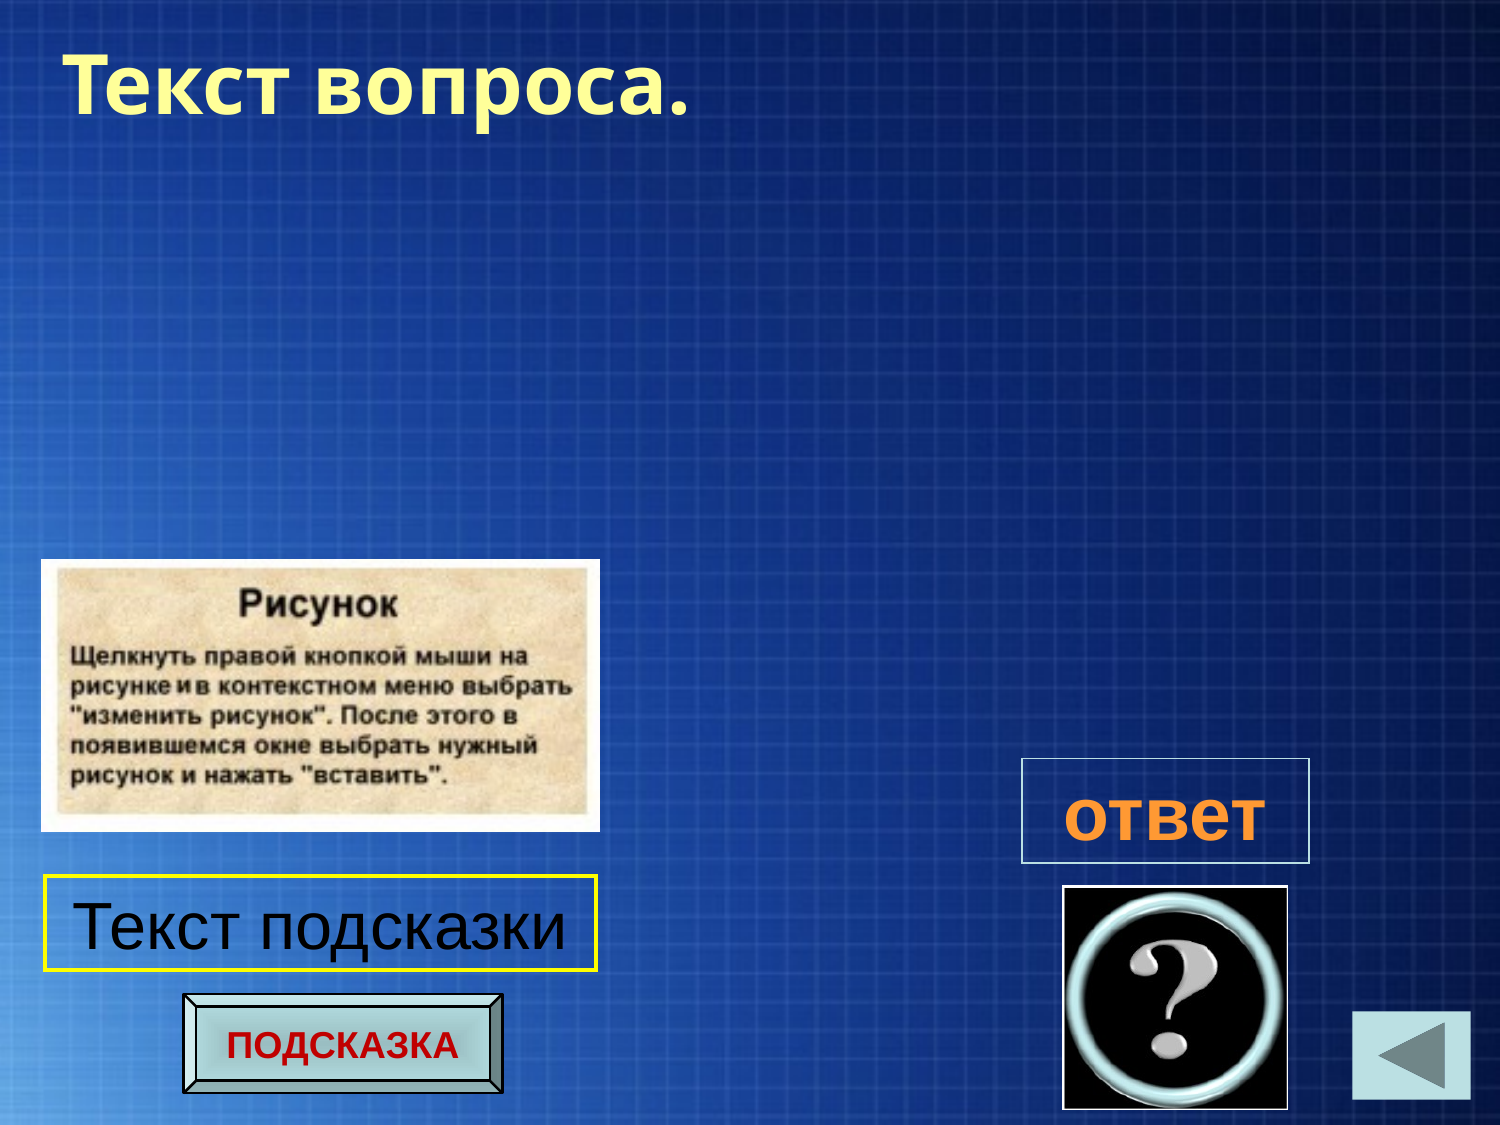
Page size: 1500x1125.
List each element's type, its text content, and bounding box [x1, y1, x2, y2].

picture [0, 0, 1500, 1125]
text_box ПОДСКАЗКА [181, 992, 504, 1095]
text_box ответ [1021, 758, 1309, 864]
text_box Текст подсказки [45, 875, 596, 971]
text_box [1352, 1011, 1471, 1100]
text_box Текст вопроса. [46, 24, 1446, 140]
